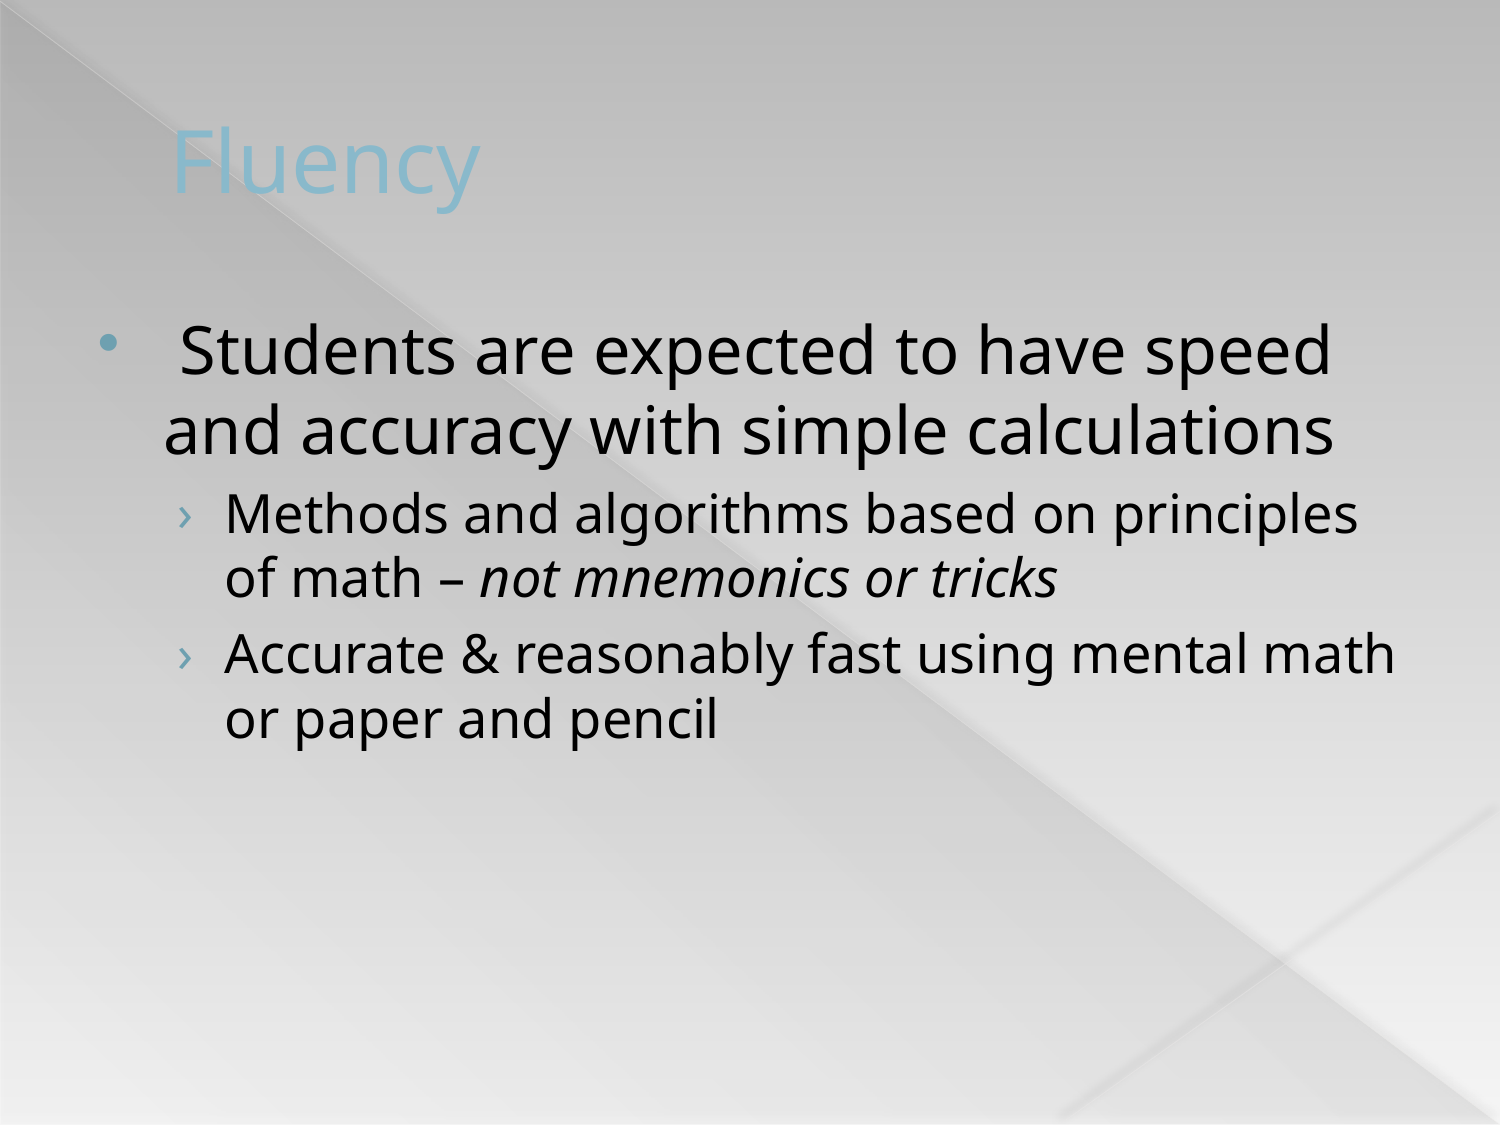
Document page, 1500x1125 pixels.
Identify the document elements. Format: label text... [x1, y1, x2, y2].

list Students are expected to have speed and accuracy with simple calculations Methods and algorithms based on principles of math – not mnemonics or tricks Accurate & reasonably fast using mental math or paper and pencil [75, 212, 1425, 1059]
title Fluency [75, 43, 1425, 212]
